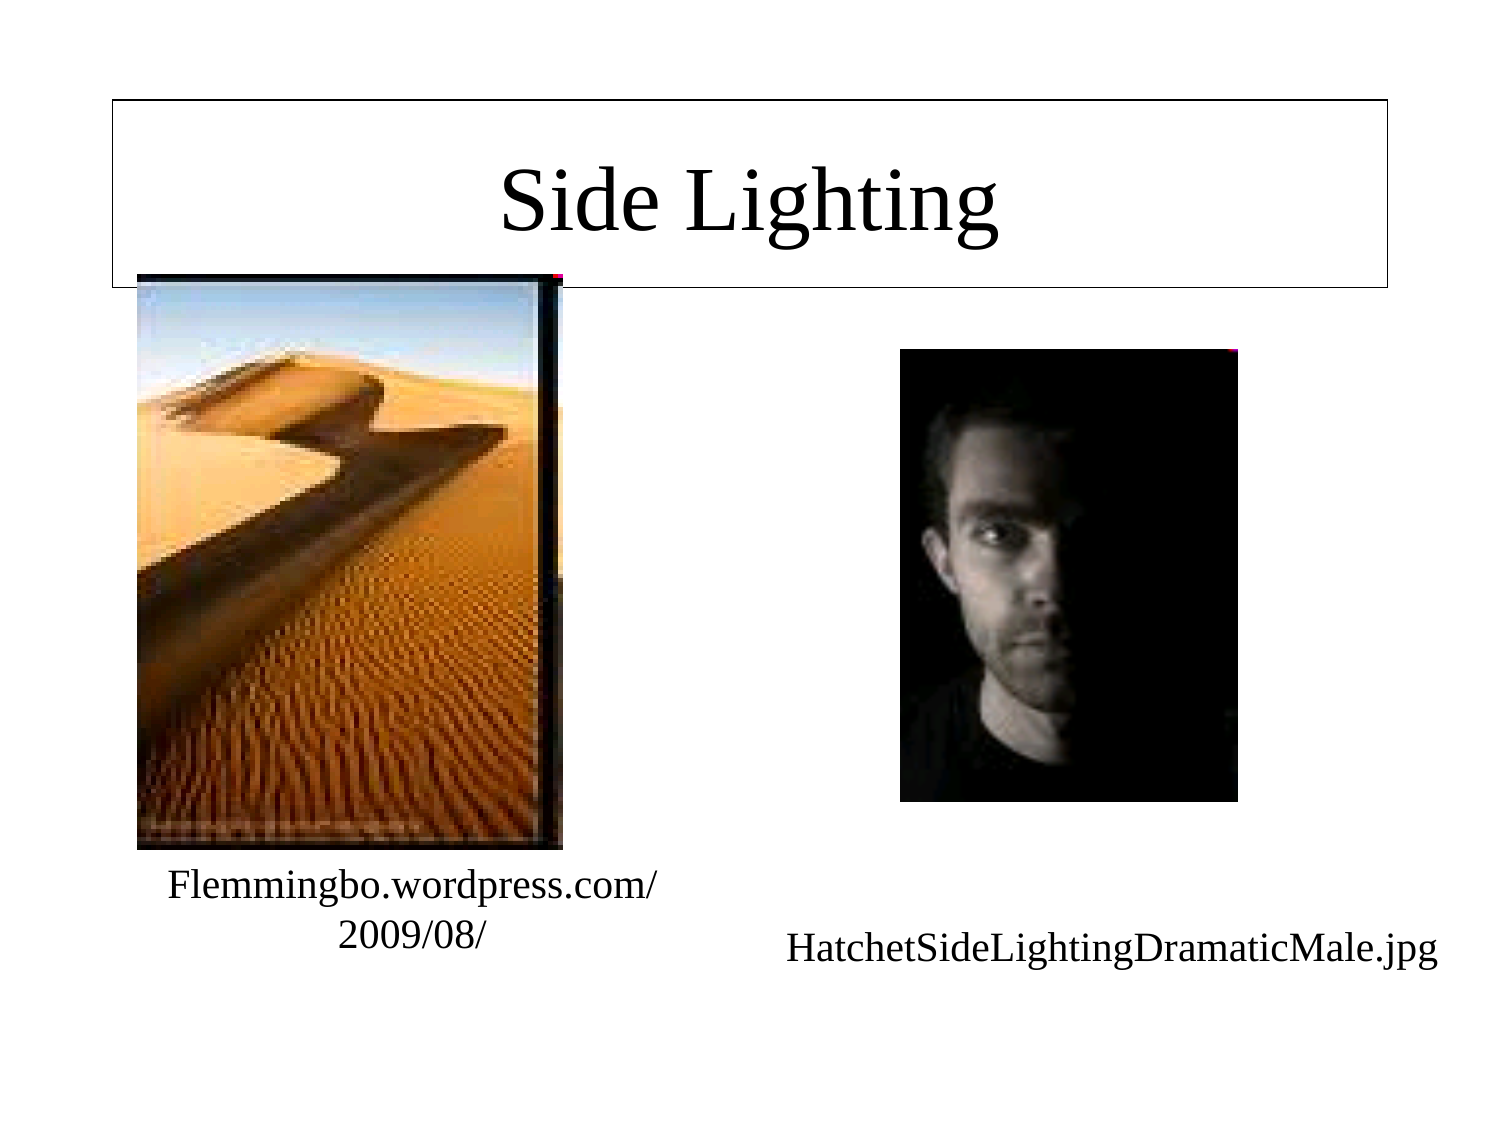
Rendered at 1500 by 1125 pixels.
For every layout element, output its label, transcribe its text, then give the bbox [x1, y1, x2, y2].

text_box HatchetSideLightingDramaticMale.jpg [750, 912, 1475, 978]
picture [899, 349, 1238, 802]
text_box Side Lighting [112, 99, 1388, 288]
text_box Flemmingbo.wordpress.com/2009/08/ [99, 849, 725, 965]
picture [137, 274, 563, 851]
